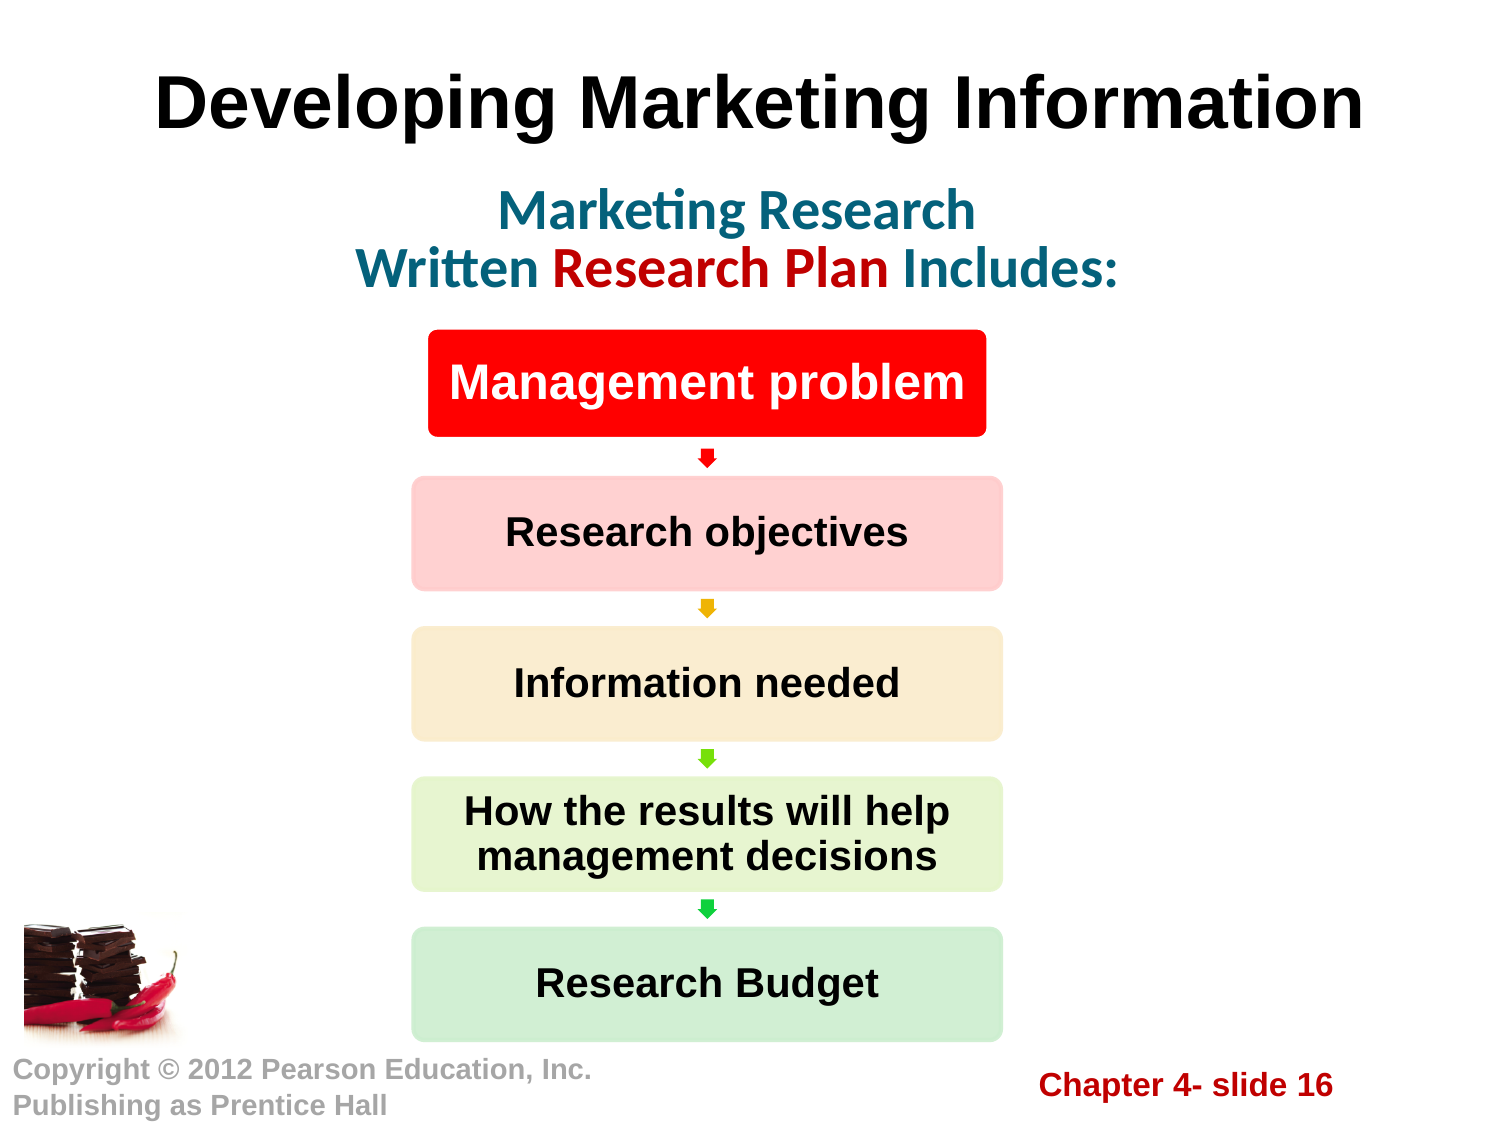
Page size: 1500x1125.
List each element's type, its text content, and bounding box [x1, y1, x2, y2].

list Marketing Research Written Research Plan Includes: [149, 174, 1326, 238]
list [125, 327, 1289, 1041]
title Developing Marketing Information [112, 12, 1388, 201]
picture [24, 912, 191, 1050]
